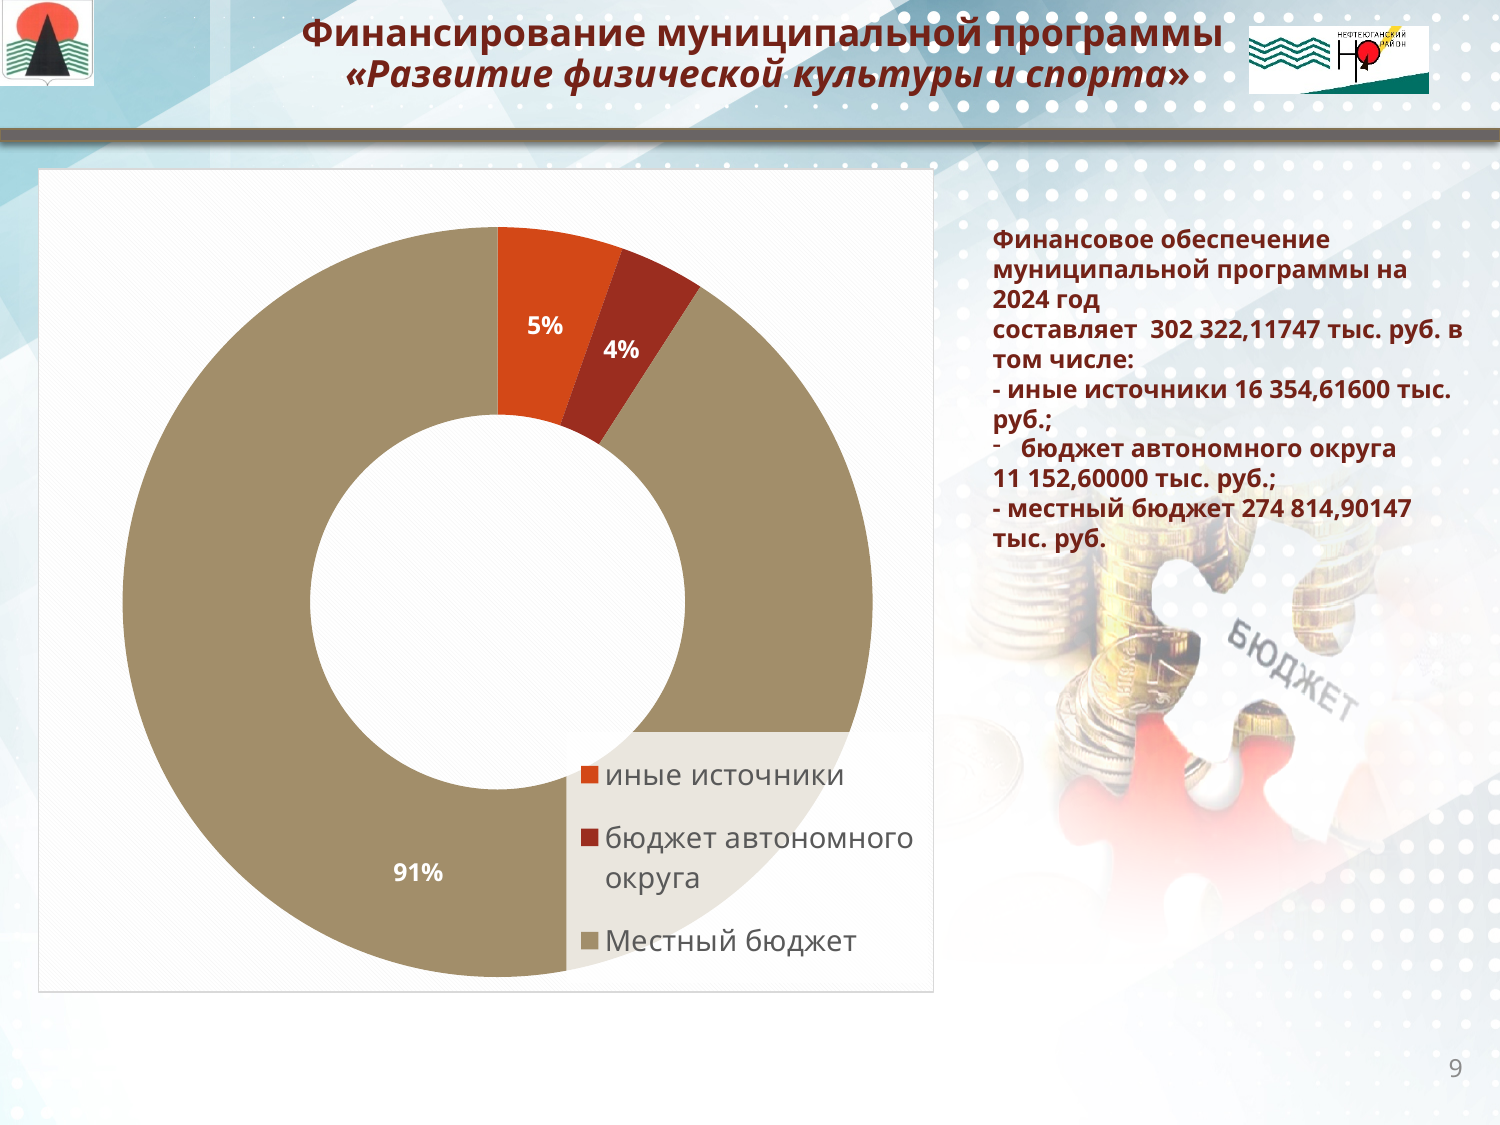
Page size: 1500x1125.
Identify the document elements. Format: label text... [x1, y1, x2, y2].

text_box Финансовое обеспечение муниципальной программы на 2024 год составляет 302 322,11747 тыс. руб. в том числе: - иные источники 16 354,61600 тыс. руб.; бюджет автономного округа 11 152,60000 тыс. руб.; - местный бюджет 274 814,90147 тыс. руб. [978, 216, 1485, 374]
text_box [0, 128, 1500, 142]
picture [0, 0, 1500, 128]
chart [37, 167, 935, 994]
text_box 9 [1140, 1044, 1478, 1105]
text_box Финансирование муниципальной программы «Развитие физической культуры и спорта» [103, 0, 1432, 103]
picture [1249, 26, 1429, 94]
picture [0, 142, 1500, 1125]
